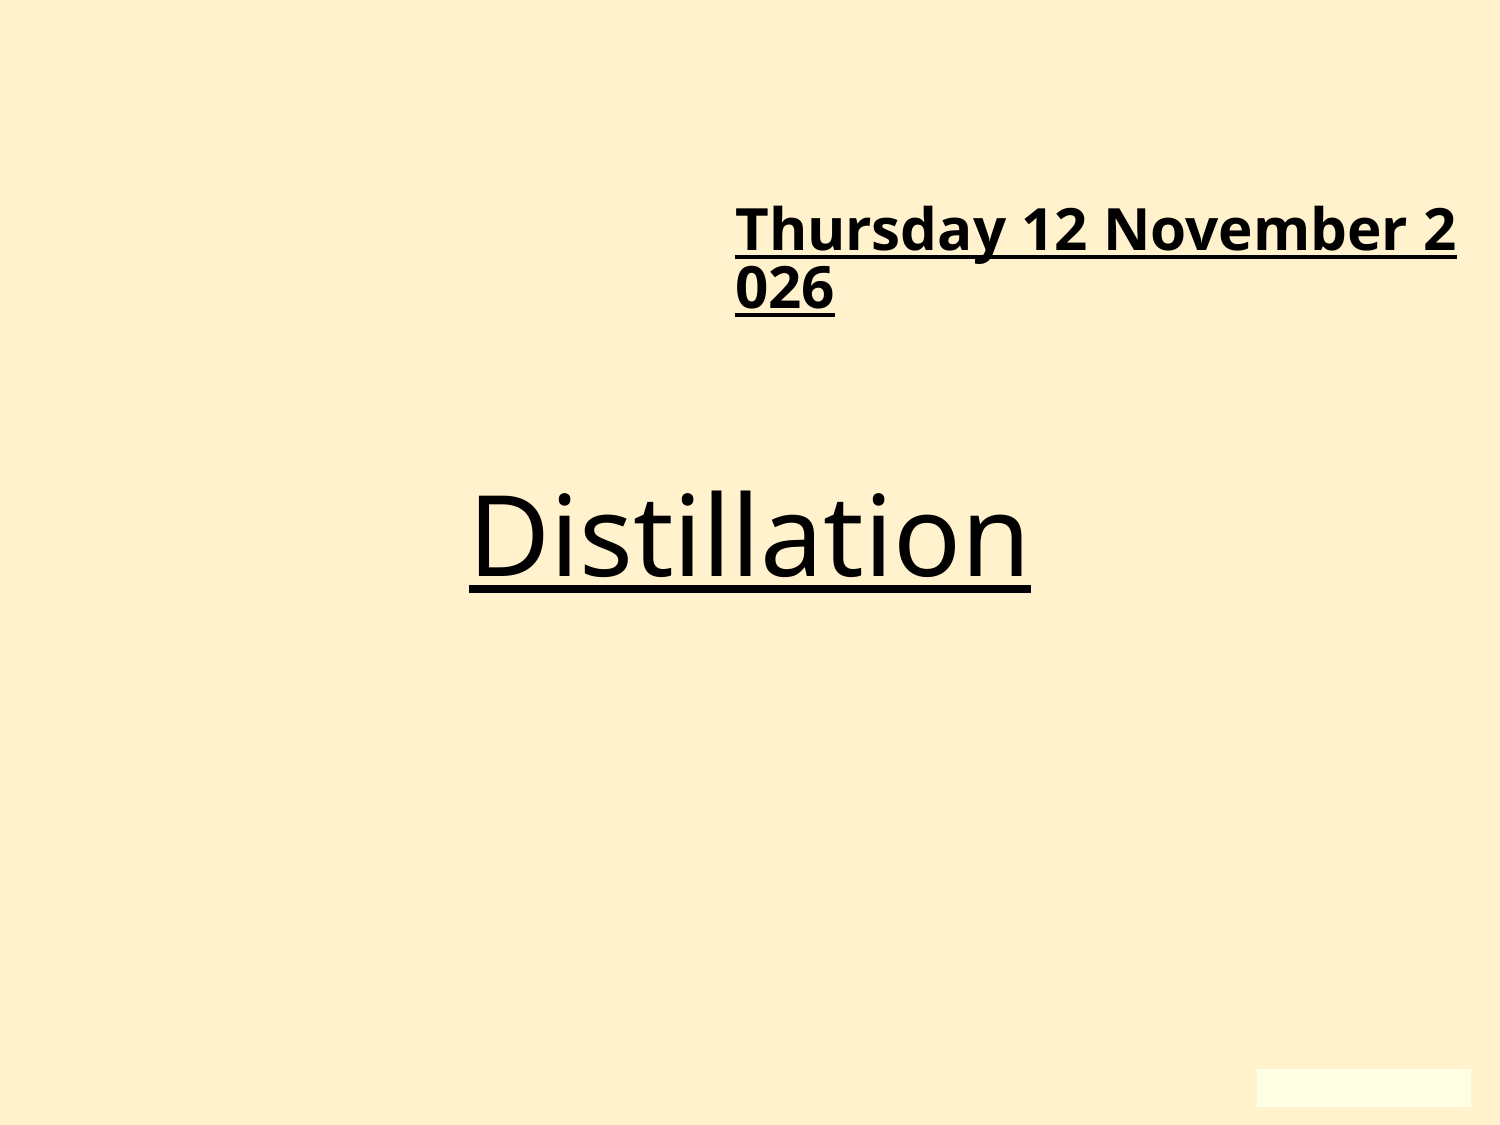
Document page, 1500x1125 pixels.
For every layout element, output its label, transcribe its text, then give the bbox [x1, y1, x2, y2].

title Distillation [187, 362, 1313, 612]
text_box Friday, 02 October 2020 [720, 184, 1500, 279]
text_box [1257, 1069, 1471, 1107]
